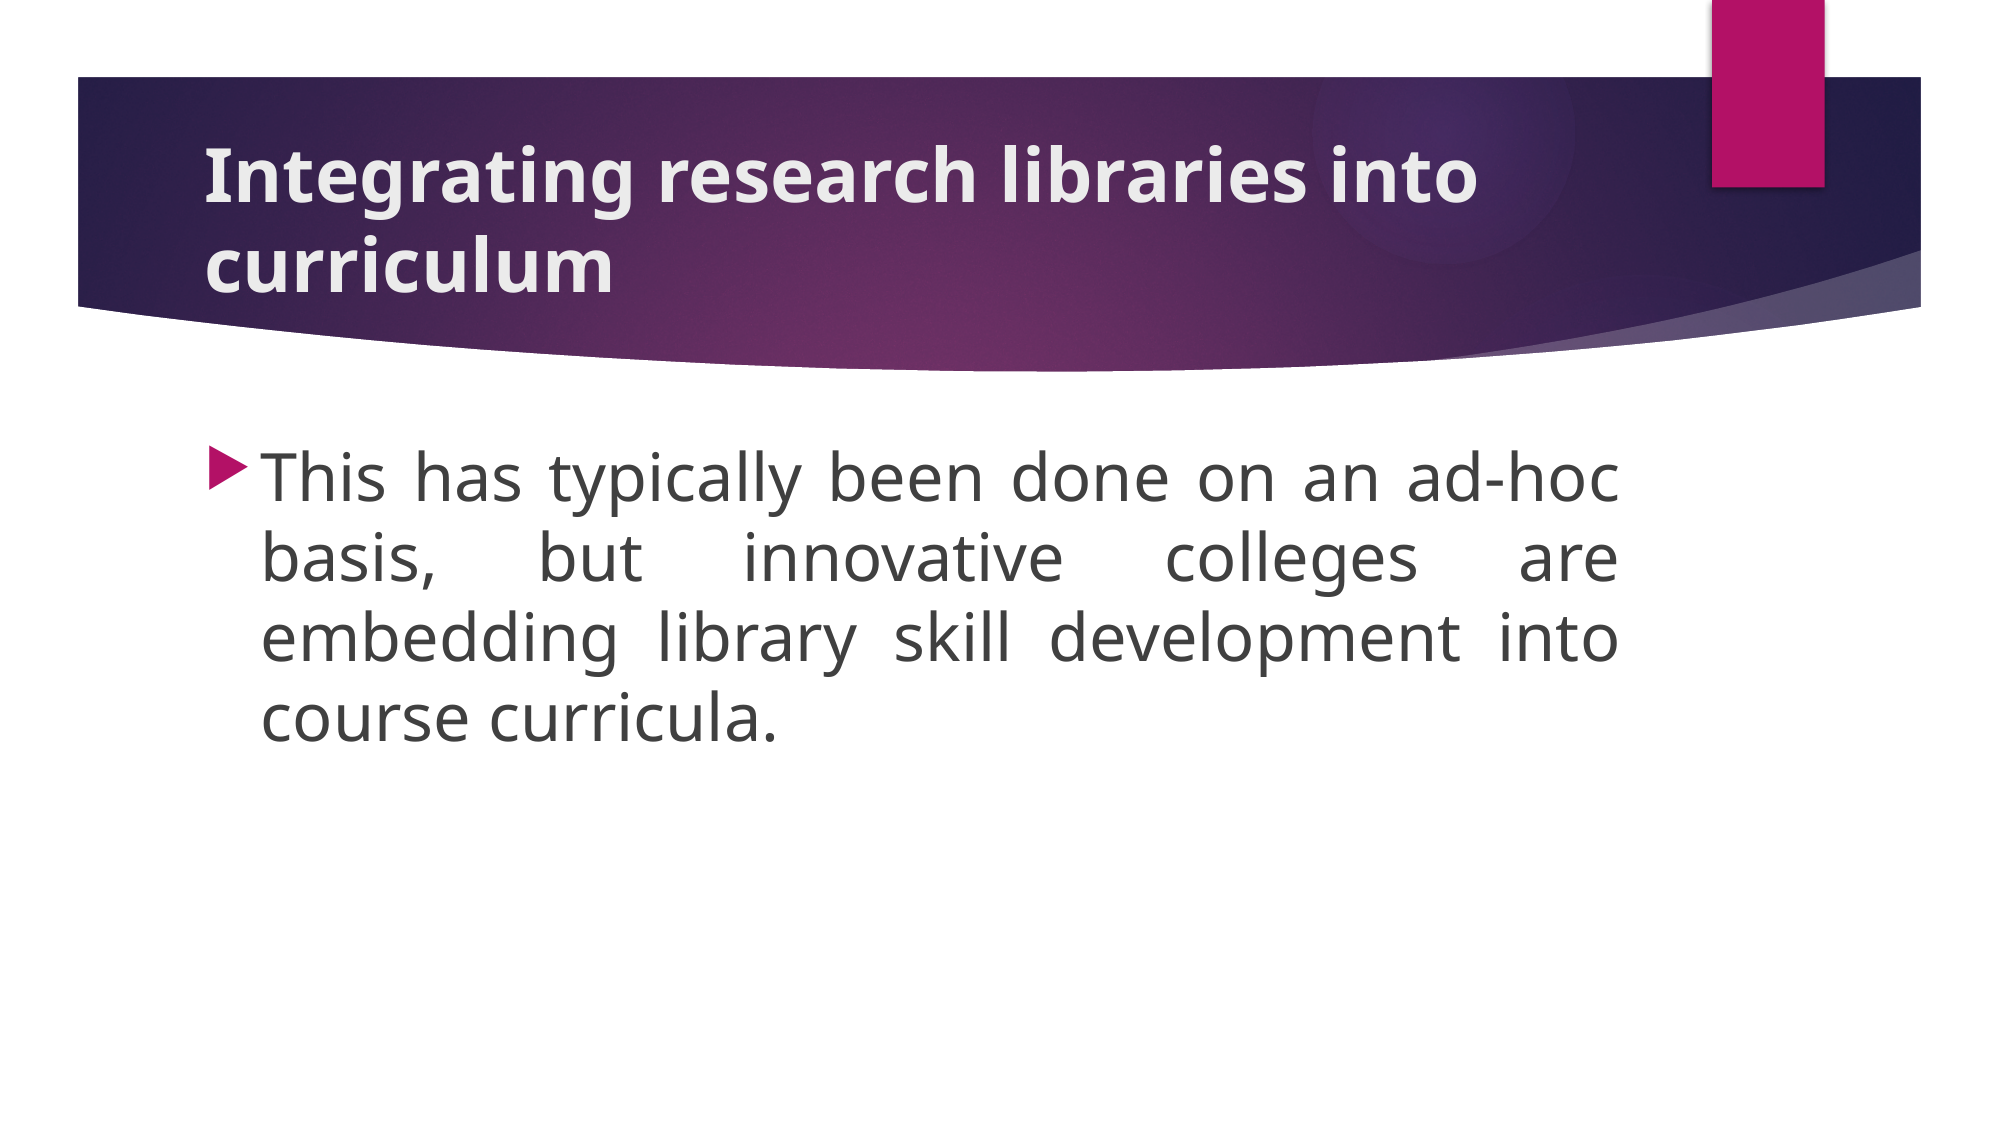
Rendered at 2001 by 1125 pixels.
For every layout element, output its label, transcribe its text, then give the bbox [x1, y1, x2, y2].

list This has typically been done on an ad-hoc basis, but innovative colleges are embedding library skill development into course curricula. [189, 427, 1638, 988]
title Integrating research libraries into curriculum [189, 159, 1627, 276]
